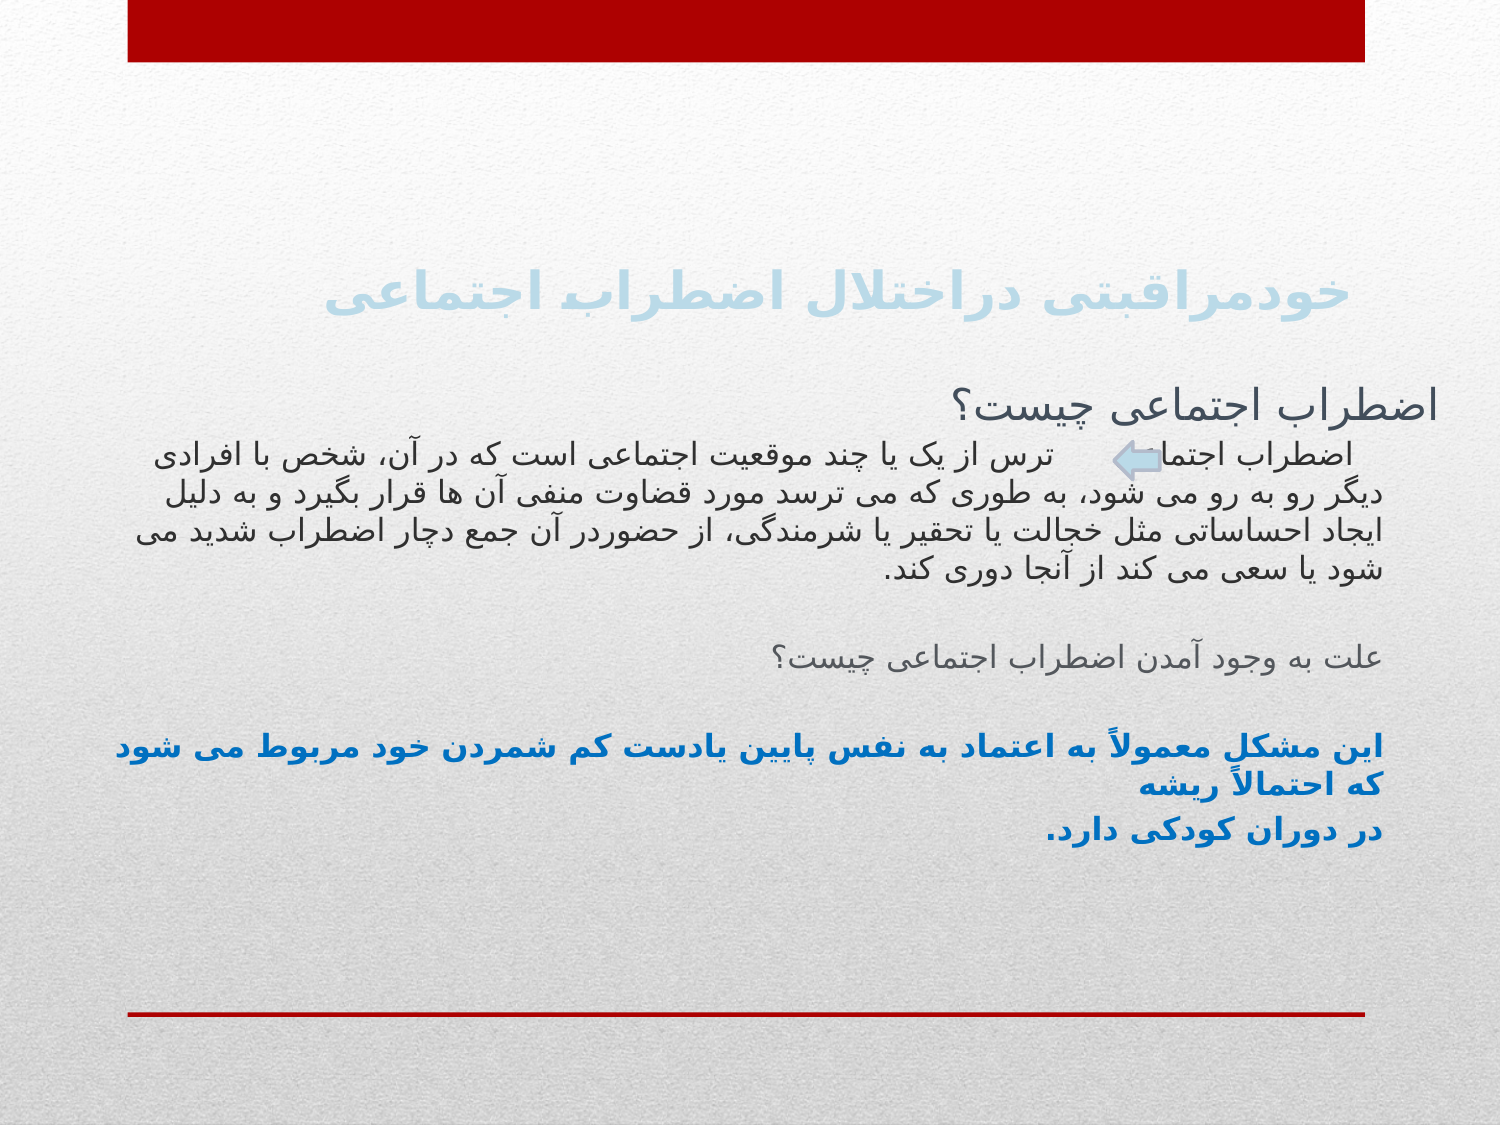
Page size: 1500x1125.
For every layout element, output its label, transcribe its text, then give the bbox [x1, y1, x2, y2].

text_box اضطراب اجتماعی چیست؟ [938, 371, 1452, 435]
list اضطراب اجتماعی ترس از یک یا چند موقعیت اجتماعی است که در آن، شخص با افرادی دیگر رو به رو می شود، به طوری که می ترسد مورد قضاوت منفی آن ها قرار بگیرد و به دلیل ایجاد احساساتی مثل خجالت یا تحقیر یا شرمندگی، از حضوردر آن جمع دچار اضطراب شدید می شود یا سعی می کند از آنجا دوری کند. علت به وجود آمدن اضطراب اجتماعی چیست؟ این مشکل معمولاً به اعتماد به نفس پایین یادست کم شمردن خود مربوط می شود که احتمالاً ریشه در دوران کودکی دارد. [80, 378, 1399, 857]
text_box [1112, 439, 1162, 482]
title خودمراقبتی دراختلال اضطراب اجتماعی [256, 211, 1369, 328]
